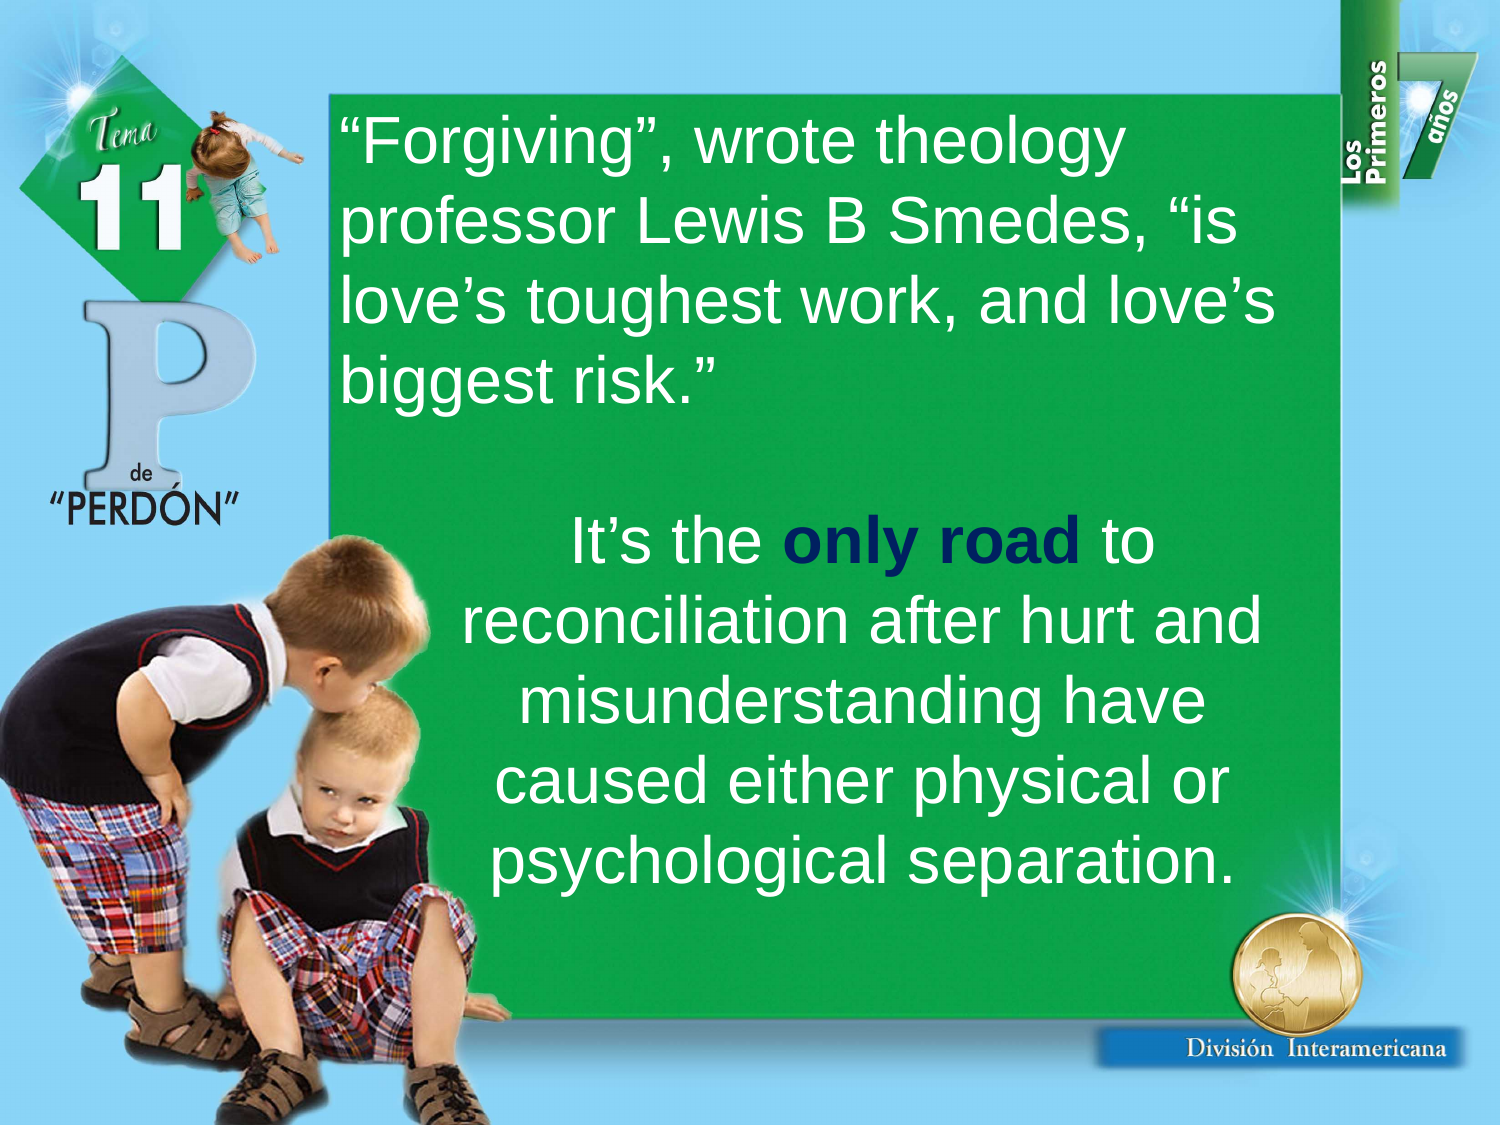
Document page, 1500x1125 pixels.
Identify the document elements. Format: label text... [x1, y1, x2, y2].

picture [0, 0, 1500, 1125]
text_box “Forgiving”, wrote theology professor Lewis B Smedes, “is love’s toughest work, and love’s biggest risk.” It’s the only road to reconciliation after hurt and misunderstanding have caused either physical or psychological separation. [324, 89, 1329, 905]
